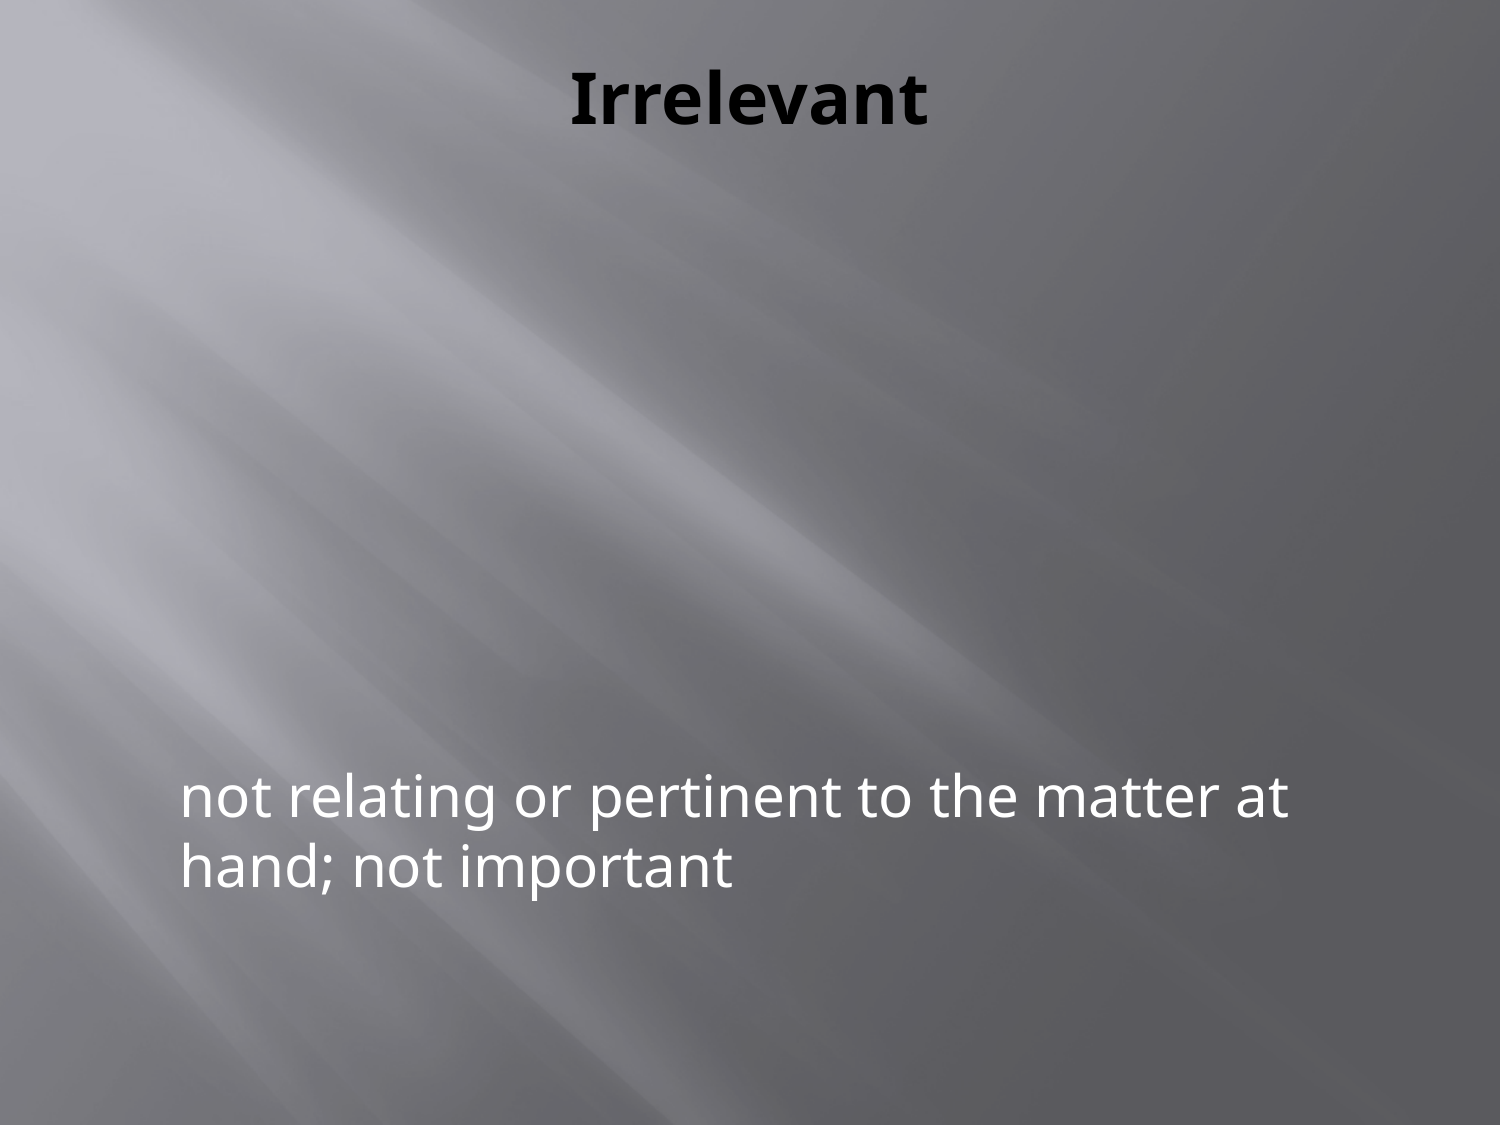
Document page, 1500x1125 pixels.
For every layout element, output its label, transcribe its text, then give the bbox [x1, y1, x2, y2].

title Irrelevant [75, 45, 1425, 233]
list not relating or pertinent to the matter at hand; not important [75, 262, 1425, 1035]
